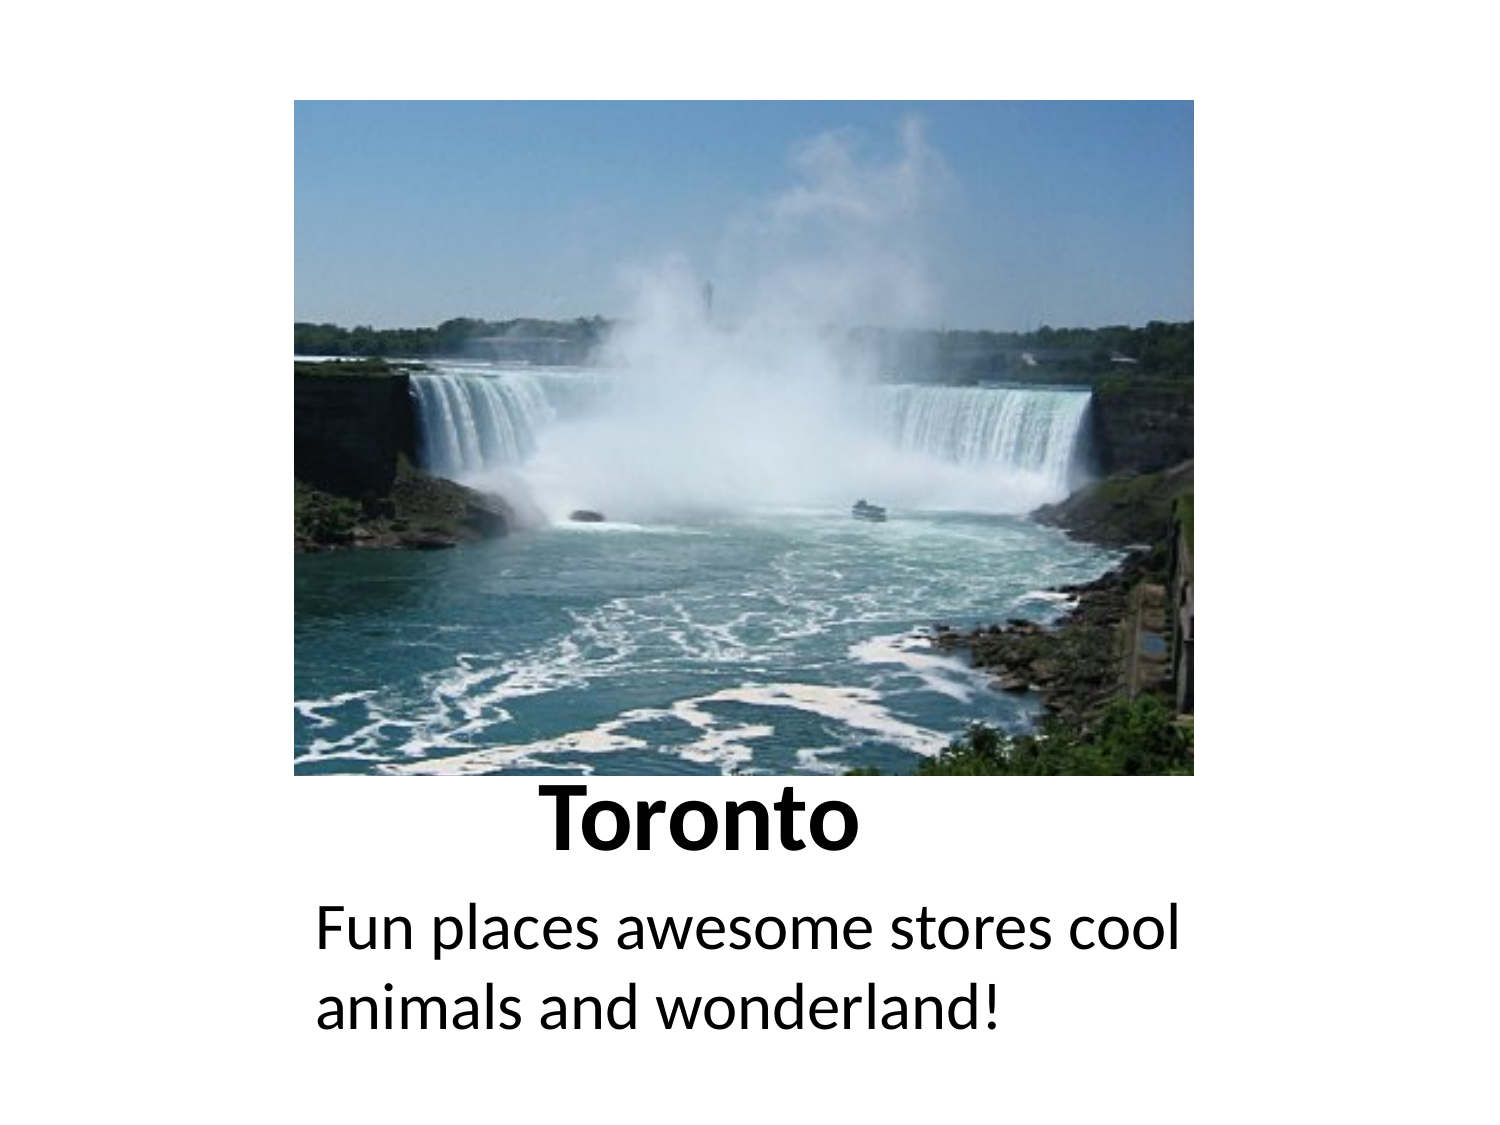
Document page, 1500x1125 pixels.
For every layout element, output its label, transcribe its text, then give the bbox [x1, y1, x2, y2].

title Toronto [294, 787, 1200, 881]
picture [293, 100, 1195, 776]
list Fun places awesome stores cool animals and wonderland! [300, 875, 1219, 1050]
